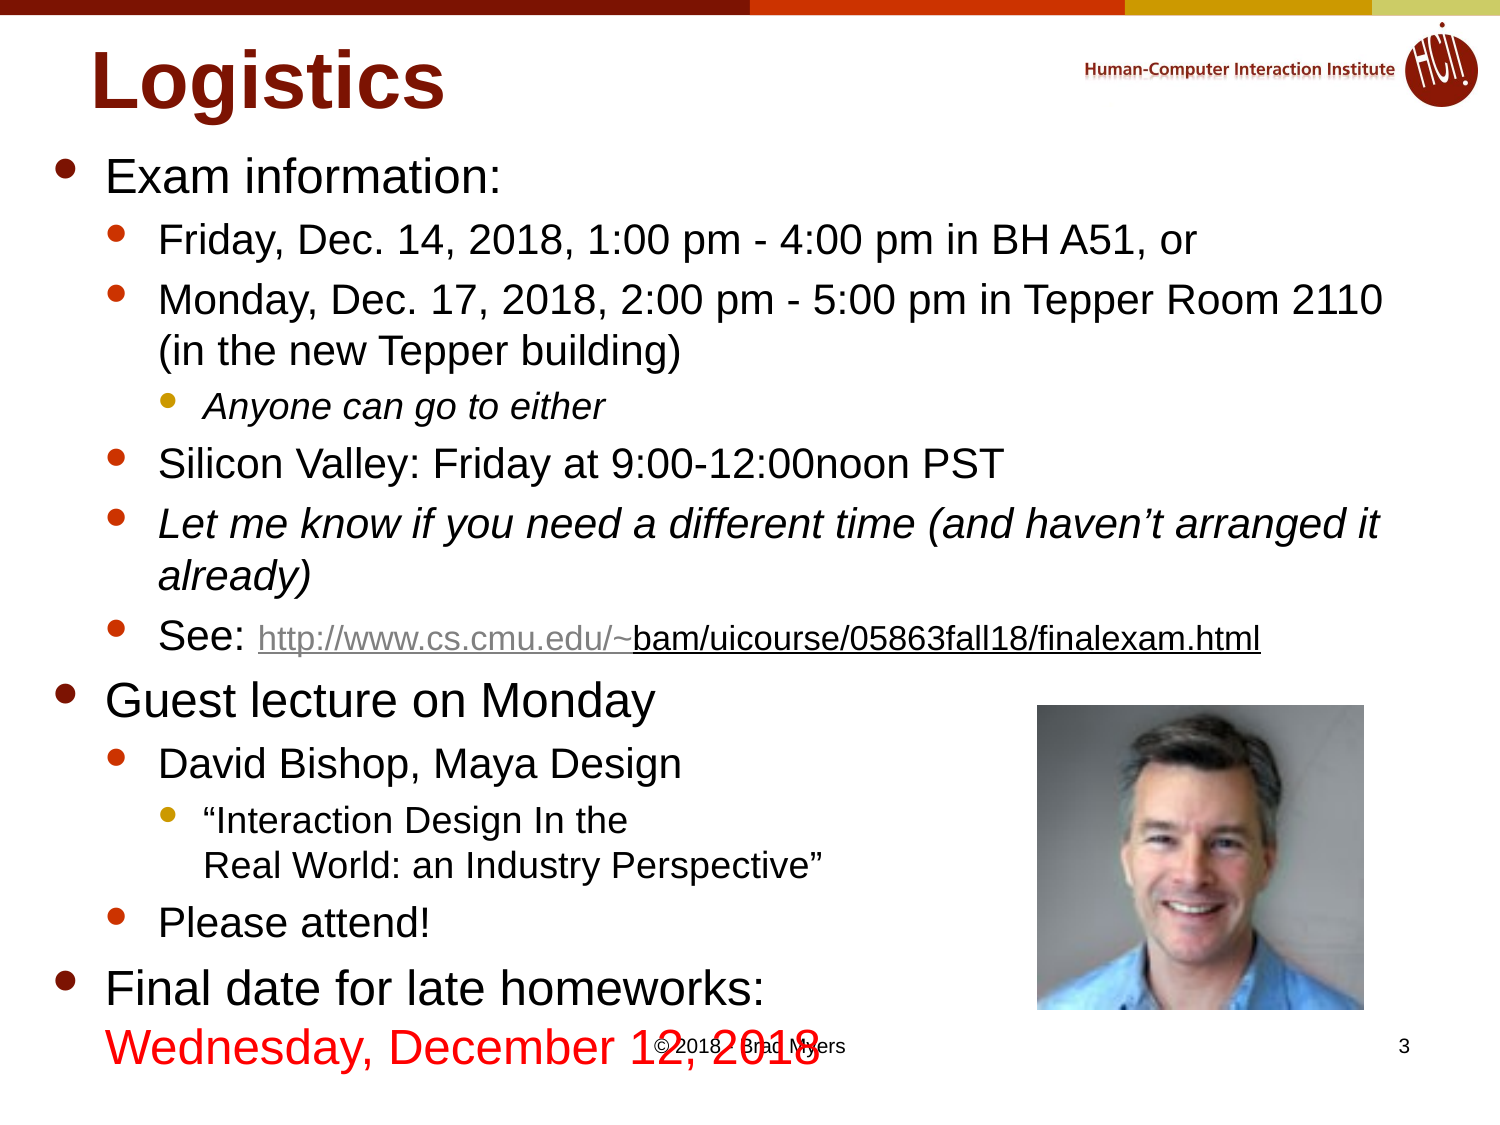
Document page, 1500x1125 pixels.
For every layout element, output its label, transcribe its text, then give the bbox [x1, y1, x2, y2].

list Exam information: Friday, Dec. 14, 2018, 1:00 pm - 4:00 pm in BH A51, or Monday, Dec. 17, 2018, 2:00 pm - 5:00 pm in Tepper Room 2110 (in the new Tepper building) Anyone can go to either Silicon Valley: Friday at 9:00-12:00noon PST Let me know if you need a different time (and haven’t arranged it already) See: http://www.cs.cmu.edu/~bam/uicourse/05863fall18/finalexam.html Guest lecture on Monday David Bishop, Maya Design “Interaction Design In the Real World: an Industry Perspective” Please attend! Final date for late homeworks: Wednesday, December 12, 2018 [37, 136, 1426, 1091]
title Logistics [74, 19, 1313, 133]
slide_number 3 [1074, 1024, 1426, 1101]
picture [1313, 22, 1478, 107]
picture [1037, 705, 1364, 1011]
footer © 2018 - Brad Myers [512, 1024, 988, 1101]
